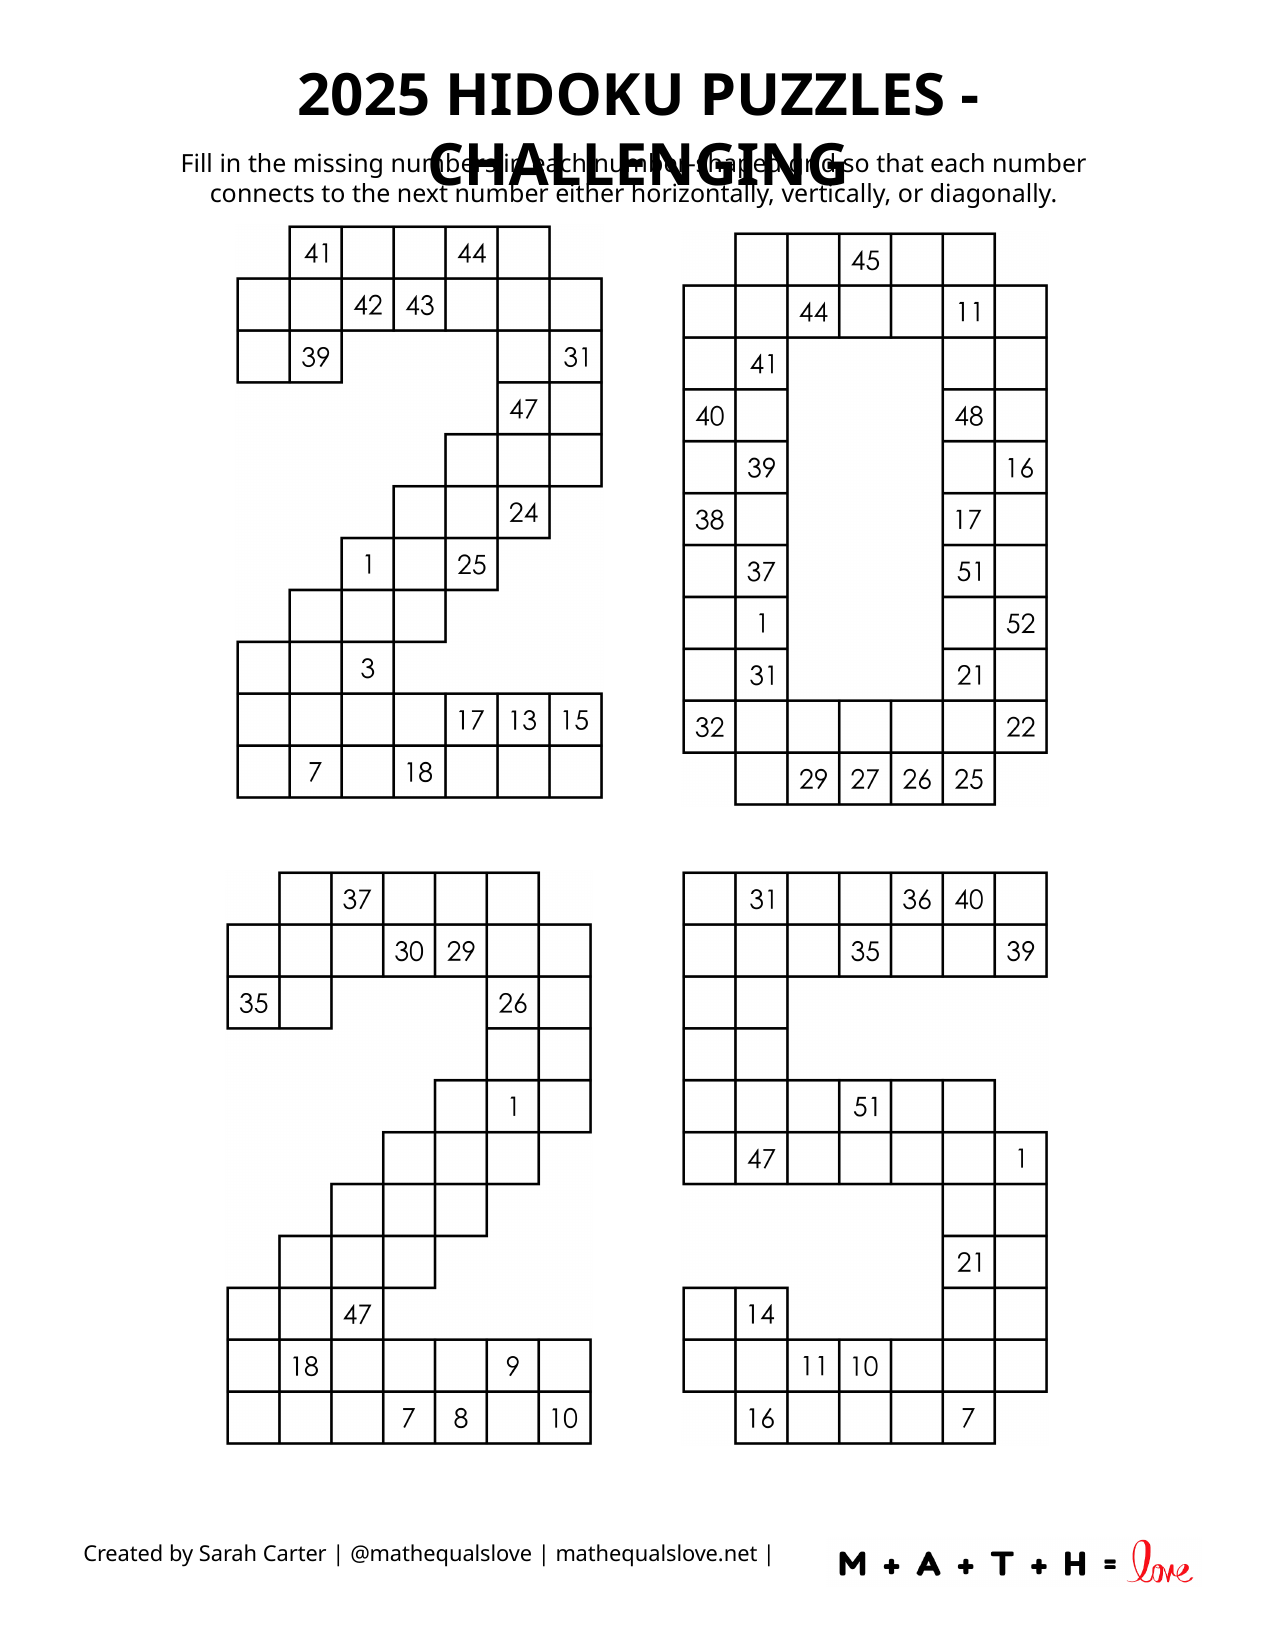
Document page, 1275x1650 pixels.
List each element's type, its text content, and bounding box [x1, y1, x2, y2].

picture [234, 224, 604, 801]
text_box Fill in the missing numbers in each number-shaped grid so that each number connects to the next number either horizontally, vertically, or diagonally. [0, 140, 1275, 216]
text_box 2025 HIDOKU PUZZLES - CHALLENGING [66, 50, 1211, 140]
text_box Created by Sarah Carter | @mathequalslove | mathequalslove.net | [68, 1532, 986, 1574]
picture [680, 230, 1050, 807]
picture [680, 870, 1050, 1447]
picture [224, 870, 594, 1447]
picture [826, 1536, 1203, 1588]
